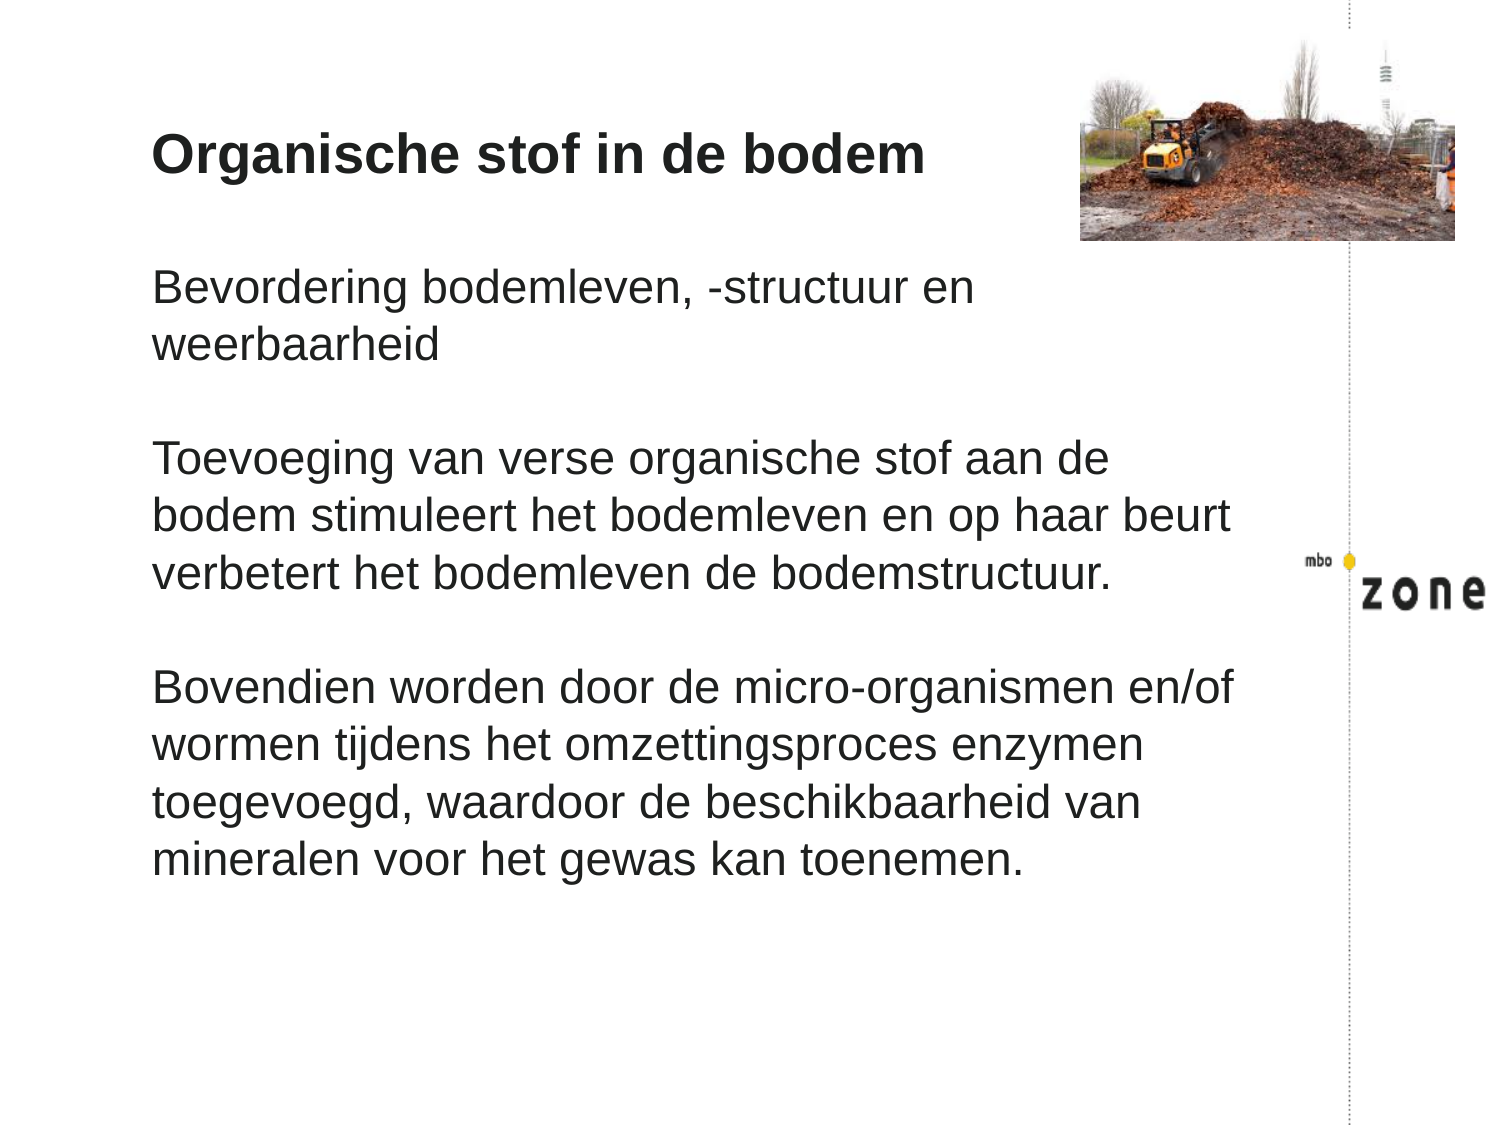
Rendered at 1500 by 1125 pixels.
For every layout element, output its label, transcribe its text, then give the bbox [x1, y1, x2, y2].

title Organische stof in de bodem [151, 43, 1080, 186]
picture [1080, 0, 1500, 1125]
subtitle Bevordering bodemleven, -structuur en weerbaarheid Toevoeging van verse organische stof aan de bodem stimuleert het bodemleven en op haar beurt verbetert het bodemleven de bodemstructuur. Bovendien worden door de micro-organismen en/of wormen tijdens het omzettingsproces enzymen toegevoegd, waardoor de beschikbaarheid van mineralen voor het gewas kan toenemen. [151, 255, 1239, 976]
